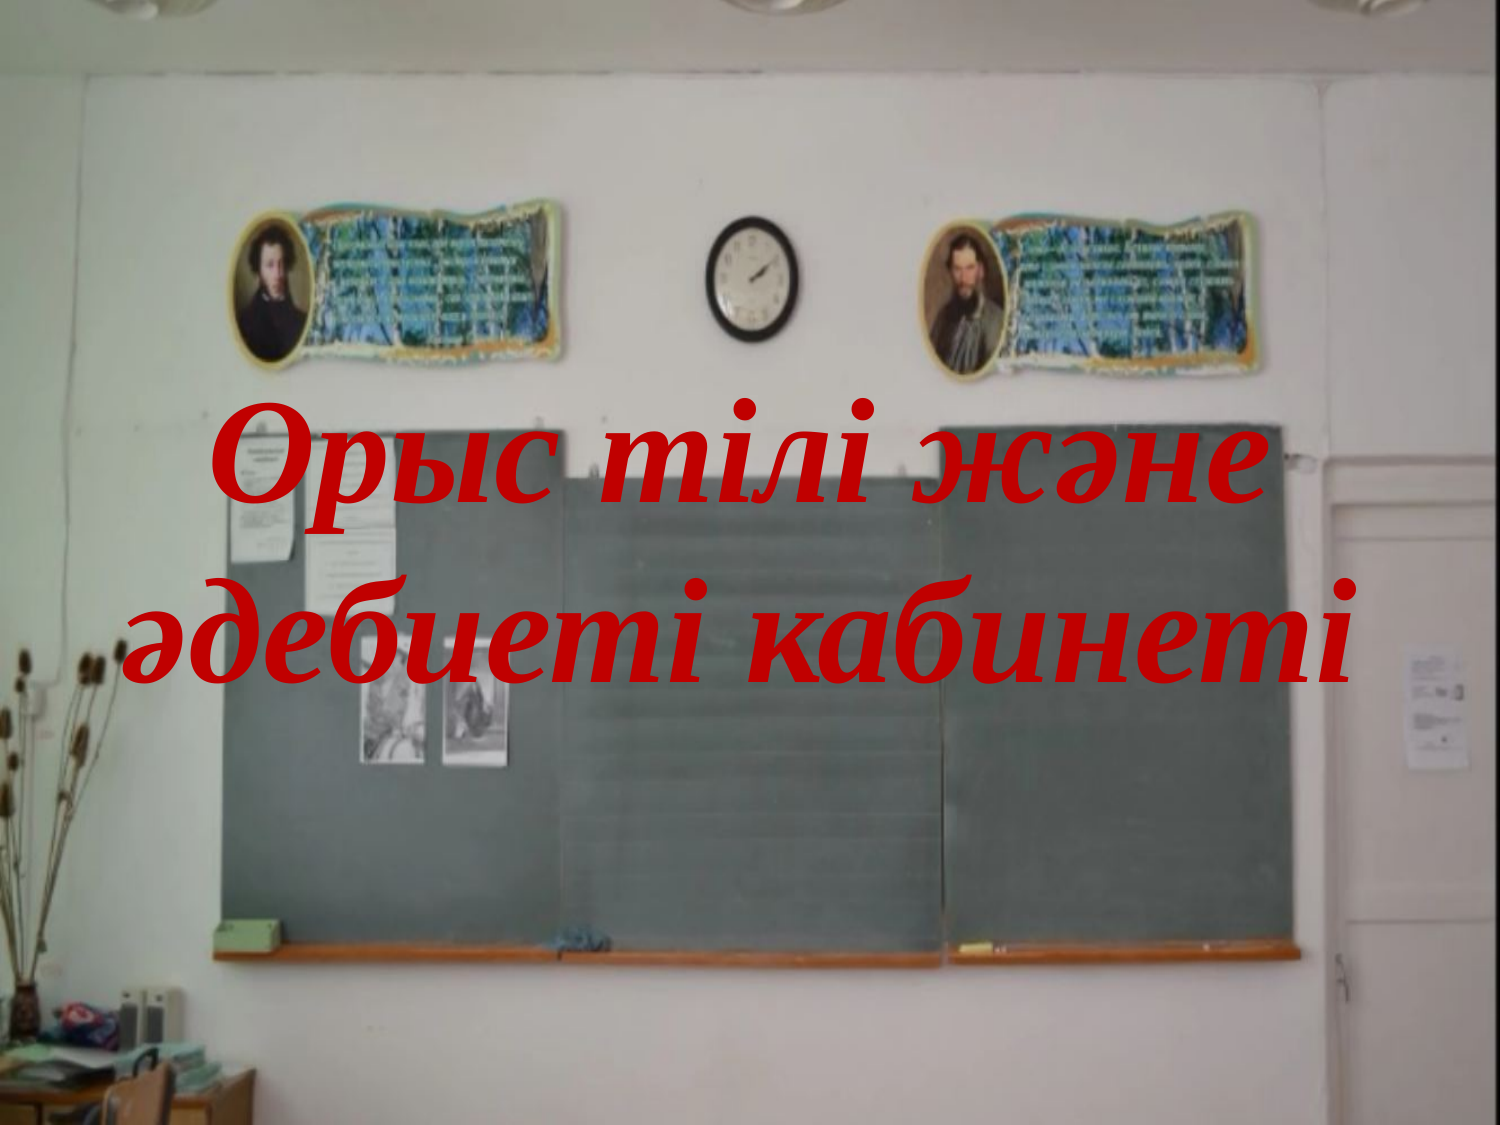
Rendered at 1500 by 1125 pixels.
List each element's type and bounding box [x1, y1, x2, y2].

list [0, 0, 1500, 1125]
